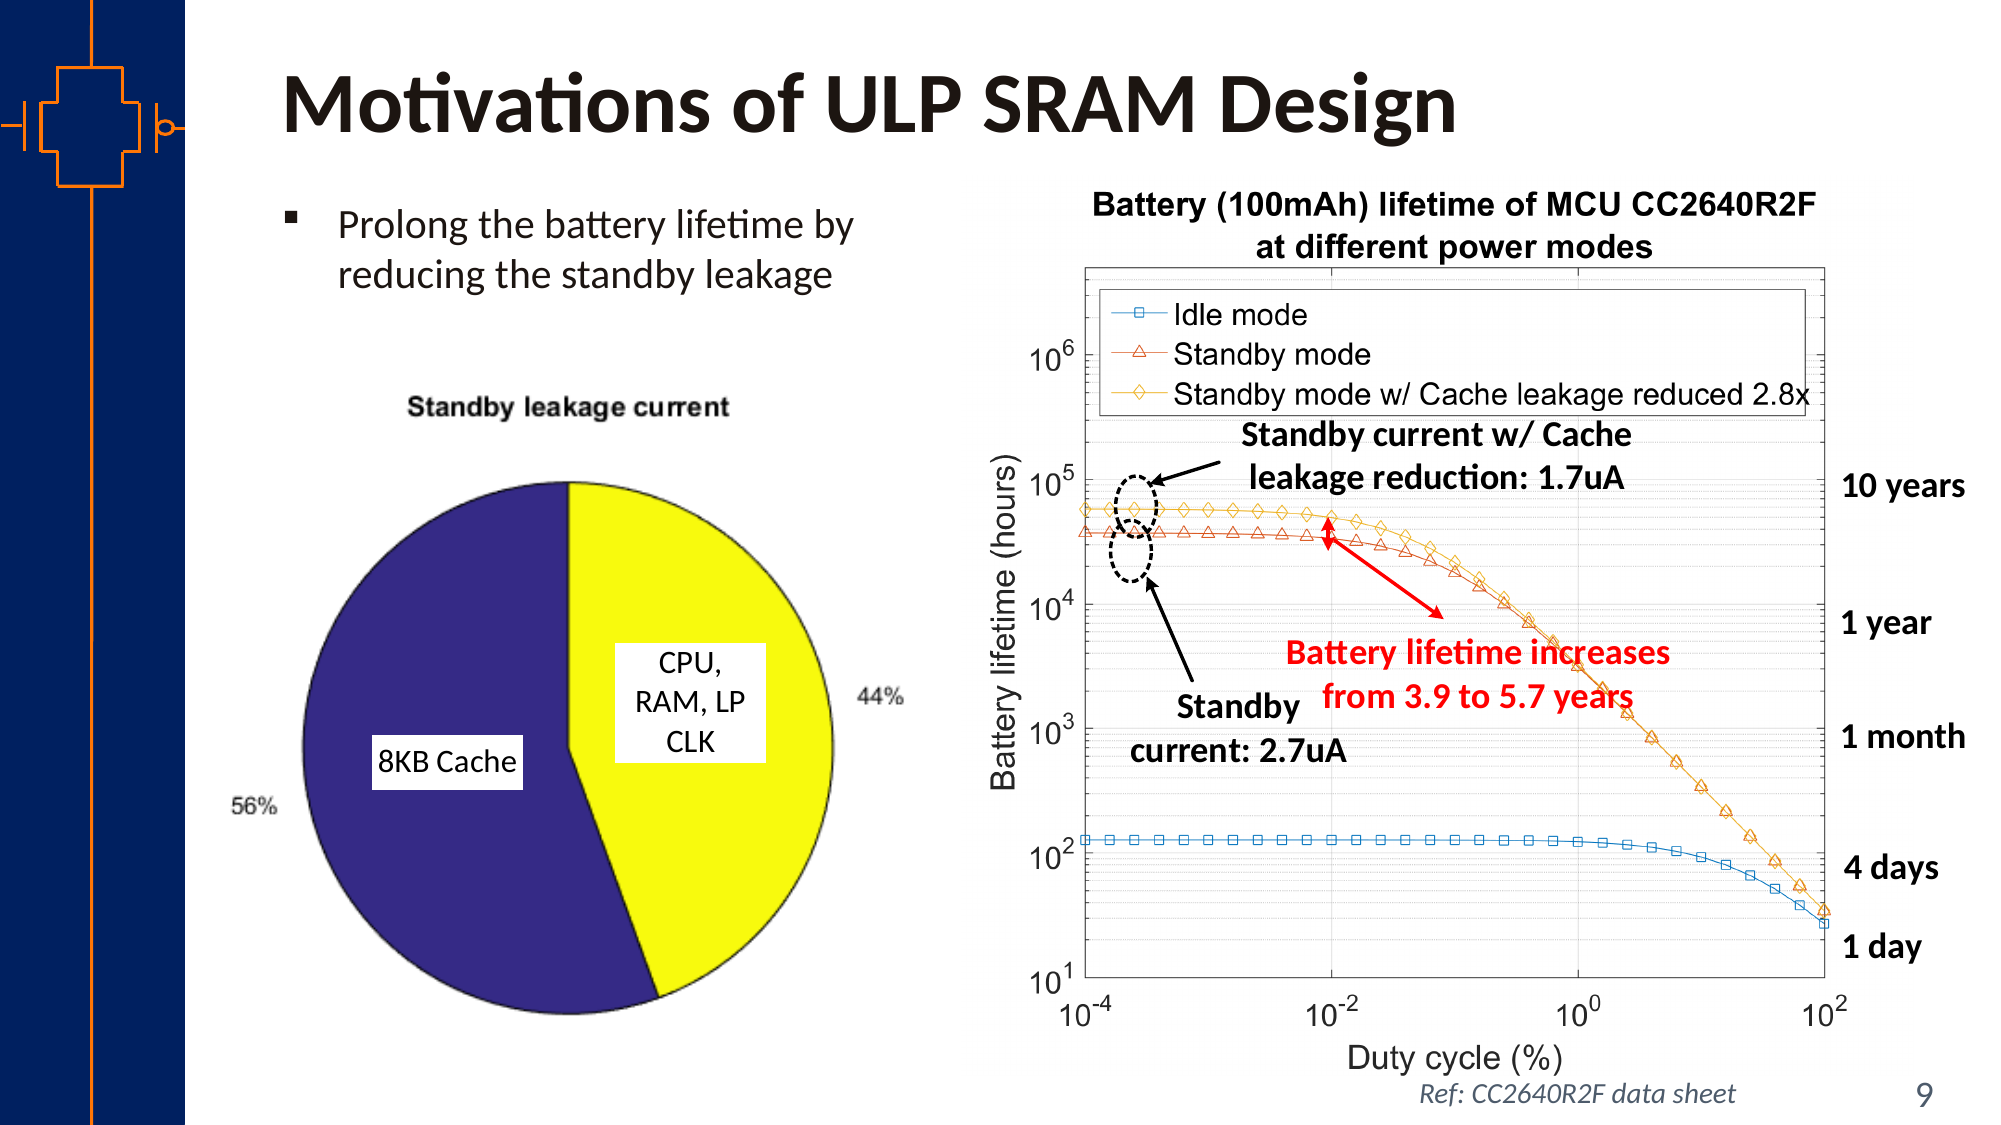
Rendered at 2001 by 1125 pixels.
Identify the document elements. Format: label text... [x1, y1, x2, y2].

picture [208, 370, 934, 1049]
picture [958, 173, 1986, 1078]
slide_number 9 [1899, 1085, 1984, 1123]
title Motivations of ULP SRAM Design [266, 37, 1850, 157]
list Prolong the battery lifetime by reducing the standby leakage [266, 189, 947, 1049]
text_box Ref: CC2640R2F data sheet [1404, 1089, 1900, 1117]
